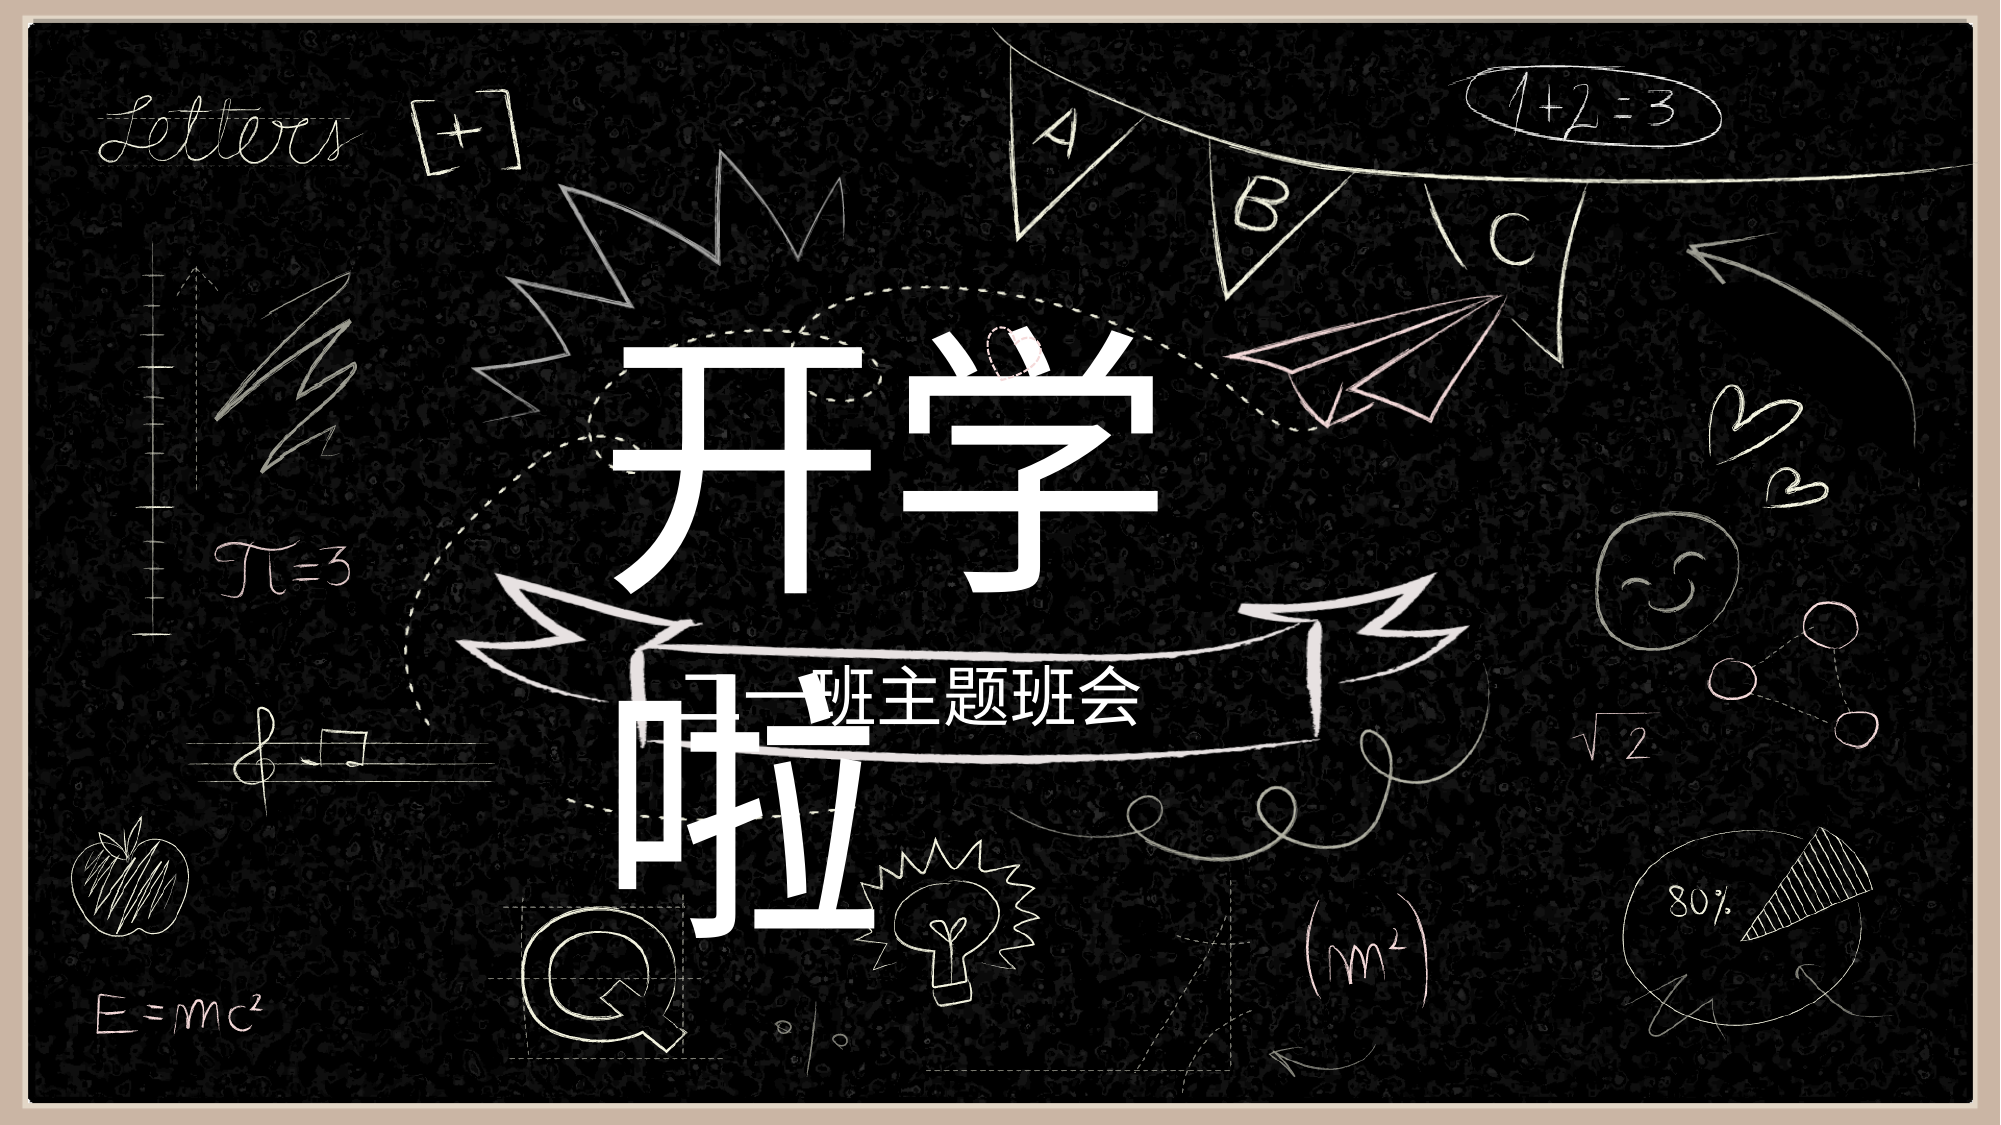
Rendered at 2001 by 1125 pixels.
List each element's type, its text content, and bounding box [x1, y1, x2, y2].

text_box 开学啦 [583, 765, 1014, 837]
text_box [1570, 263, 2000, 1041]
text_box 开学啦 [845, 275, 992, 285]
picture [0, 0, 2000, 1125]
